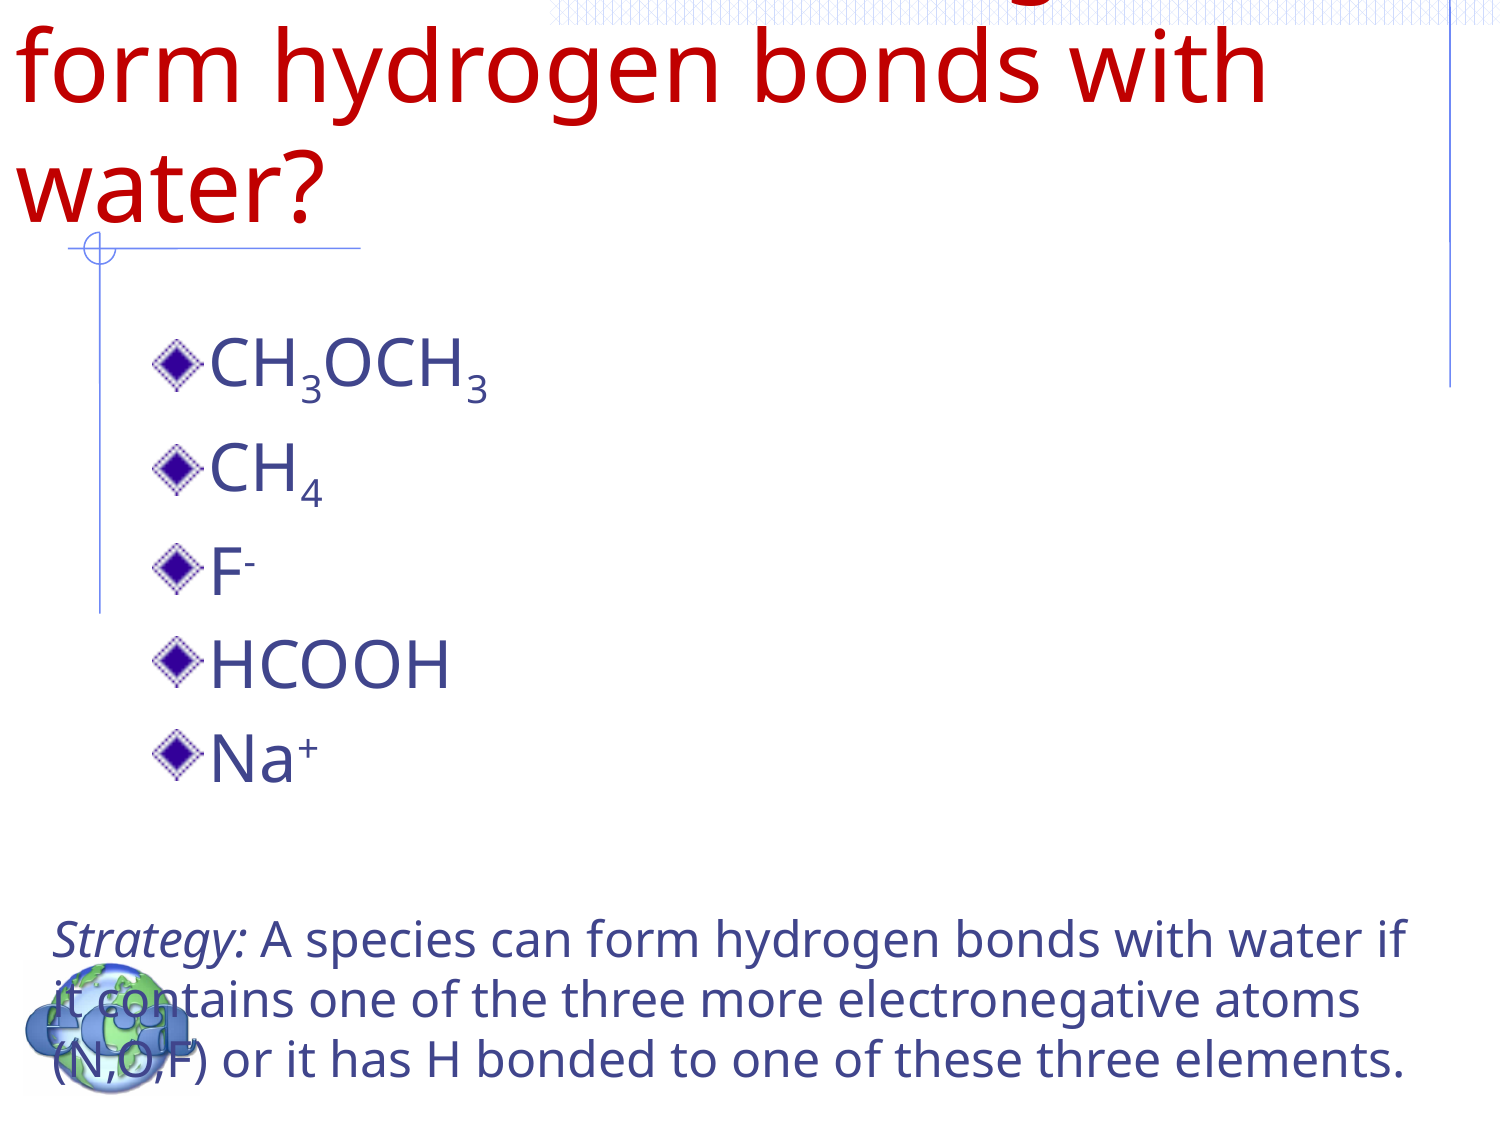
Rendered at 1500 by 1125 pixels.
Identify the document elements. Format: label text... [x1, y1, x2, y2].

list CH3OCH3 CH4 F- HCOOH Na+ [137, 312, 1413, 899]
picture [152, 636, 204, 688]
picture [152, 339, 204, 392]
text_box Strategy: A species can form hydrogen bonds with water if it contains one of the three more electronegative atoms (N,O,F) or it has H bonded to one of these three elements. [37, 899, 1463, 1095]
picture [152, 729, 204, 781]
picture [152, 543, 204, 595]
picture [152, 444, 204, 496]
picture [23, 960, 200, 1096]
title Which of the following can form hydrogen bonds with water? [0, 62, 1500, 251]
